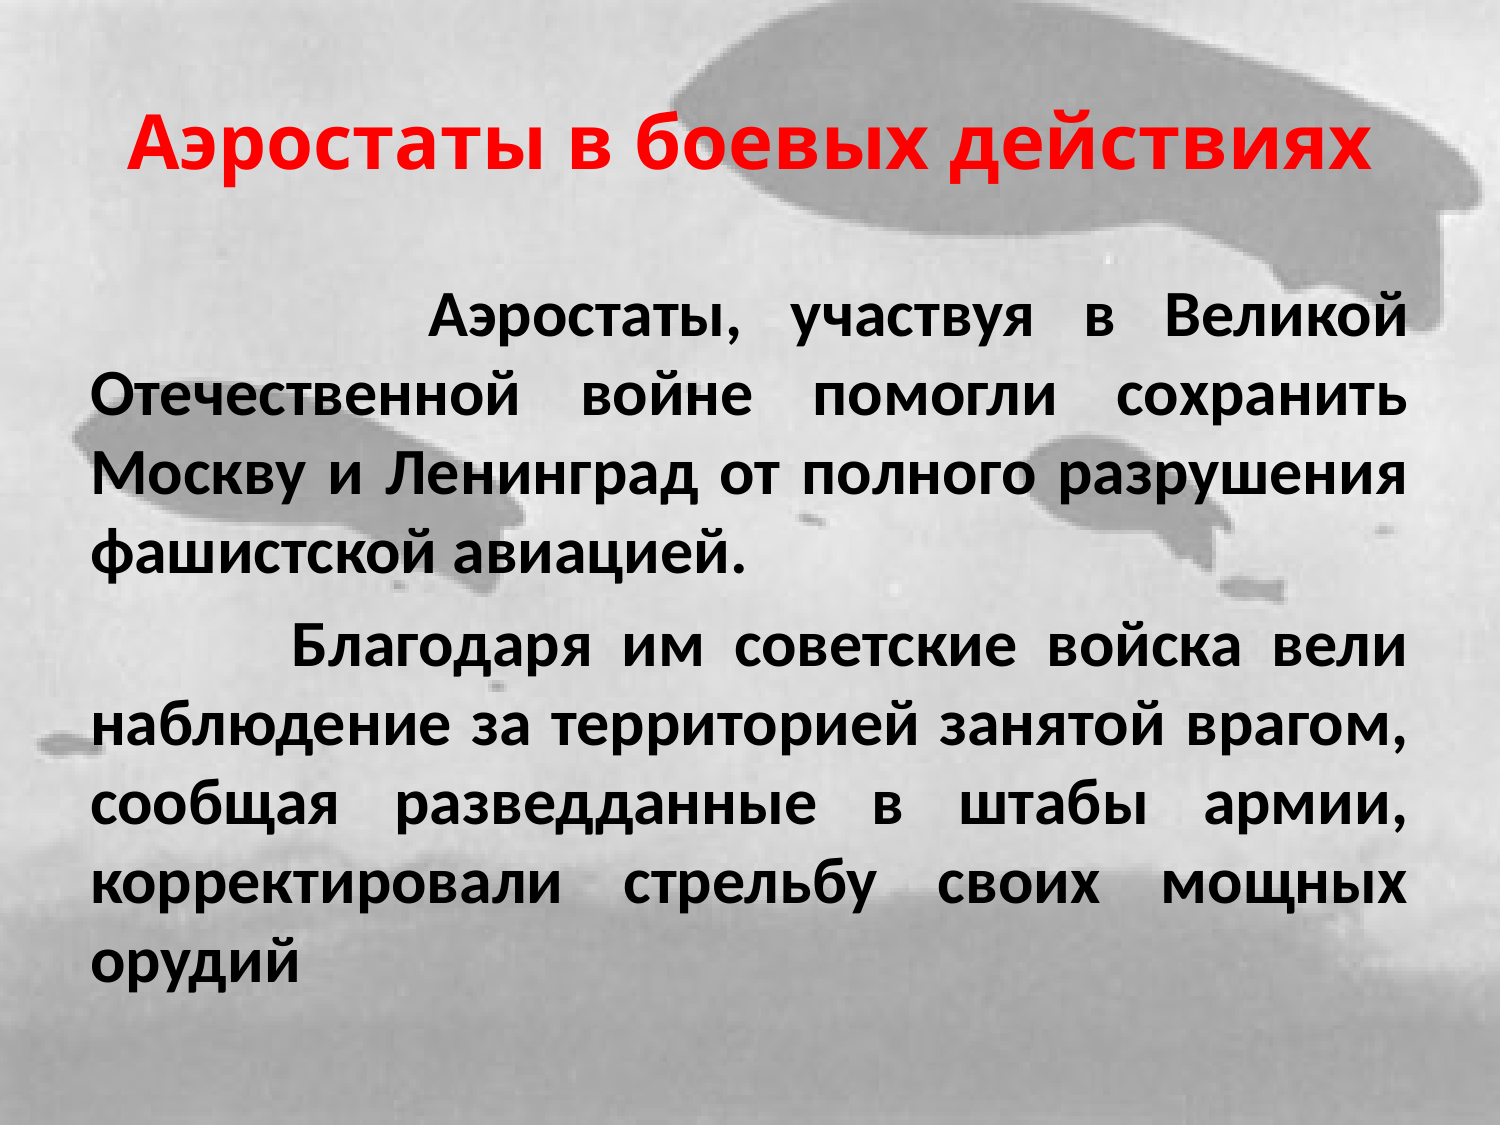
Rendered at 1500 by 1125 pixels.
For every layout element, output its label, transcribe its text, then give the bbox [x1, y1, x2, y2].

list Аэростаты, участвуя в Великой Отечественной войне помогли сохранить Москву и Ленинград от полного разрушения фашистской авиацией. Благодаря им советские войска вели наблюдение за территорией занятой врагом, сообщая разведданные в штабы армии, корректировали стрельбу своих мощных орудий [75, 262, 1425, 1005]
title Аэростаты в боевых действиях [75, 45, 1425, 233]
